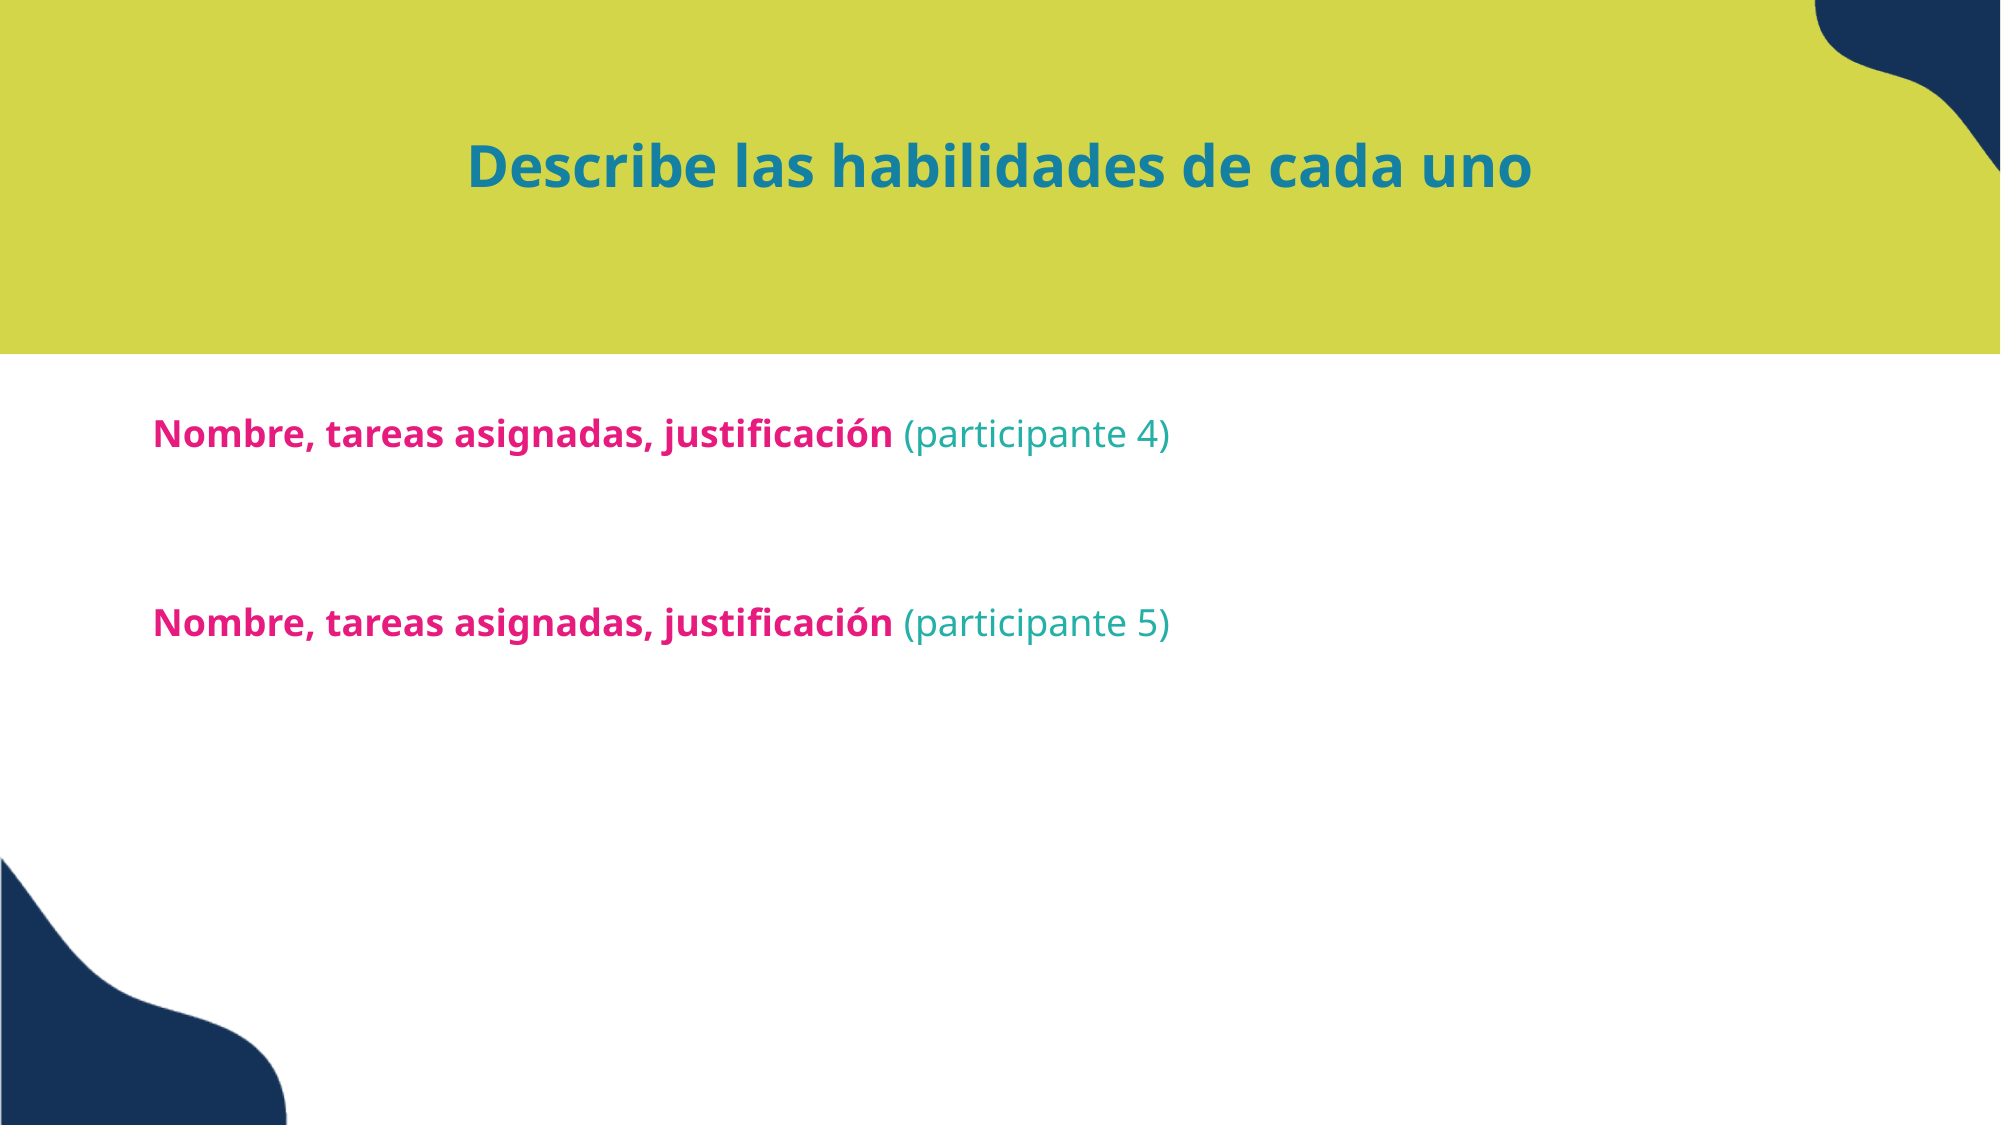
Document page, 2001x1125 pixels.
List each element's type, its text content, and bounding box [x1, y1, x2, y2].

picture [1813, 0, 2001, 177]
title Describe las habilidades de cada uno [137, 59, 1863, 278]
list Nombre, tareas asignadas, justificación (participante 4) [137, 408, 1331, 453]
picture [0, 854, 290, 1125]
list Nombre, tareas asignadas, justificación (participante 5) [137, 596, 1863, 641]
